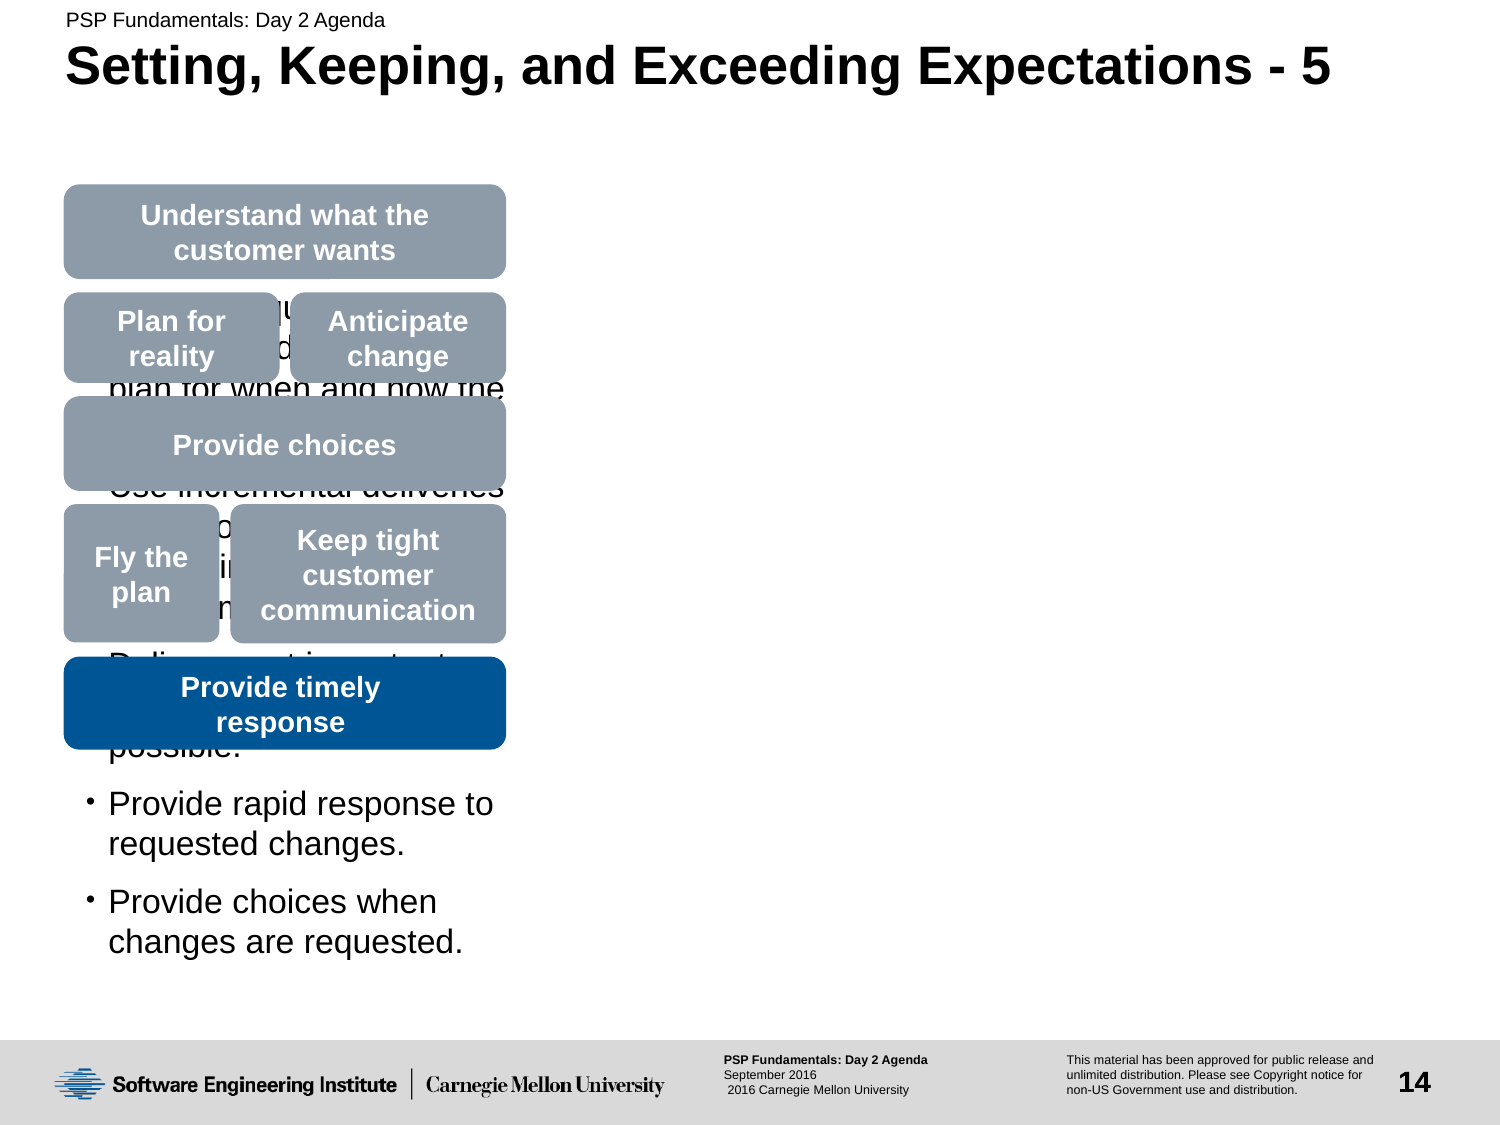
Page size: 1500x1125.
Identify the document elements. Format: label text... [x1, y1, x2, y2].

text_box Provide timely response [63, 656, 507, 751]
title Setting, Keeping, and Exceeding Expectations - 5 [65, 37, 1430, 148]
list It is important to be responsive. When a request is made, provide feedback with a plan for when and how the request can be satisfied. Use incremental deliveries when you can’t deliver everything in the time required. Deliver most important functionality as early as possible. Provide rapid response to requested changes. Provide choices when changes are requested. [62, 187, 507, 1000]
text_box Understand what the customer wants [63, 183, 507, 280]
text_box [63, 504, 507, 644]
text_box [63, 292, 507, 383]
text_box Provide choices [63, 395, 507, 492]
picture [46, 1061, 673, 1104]
